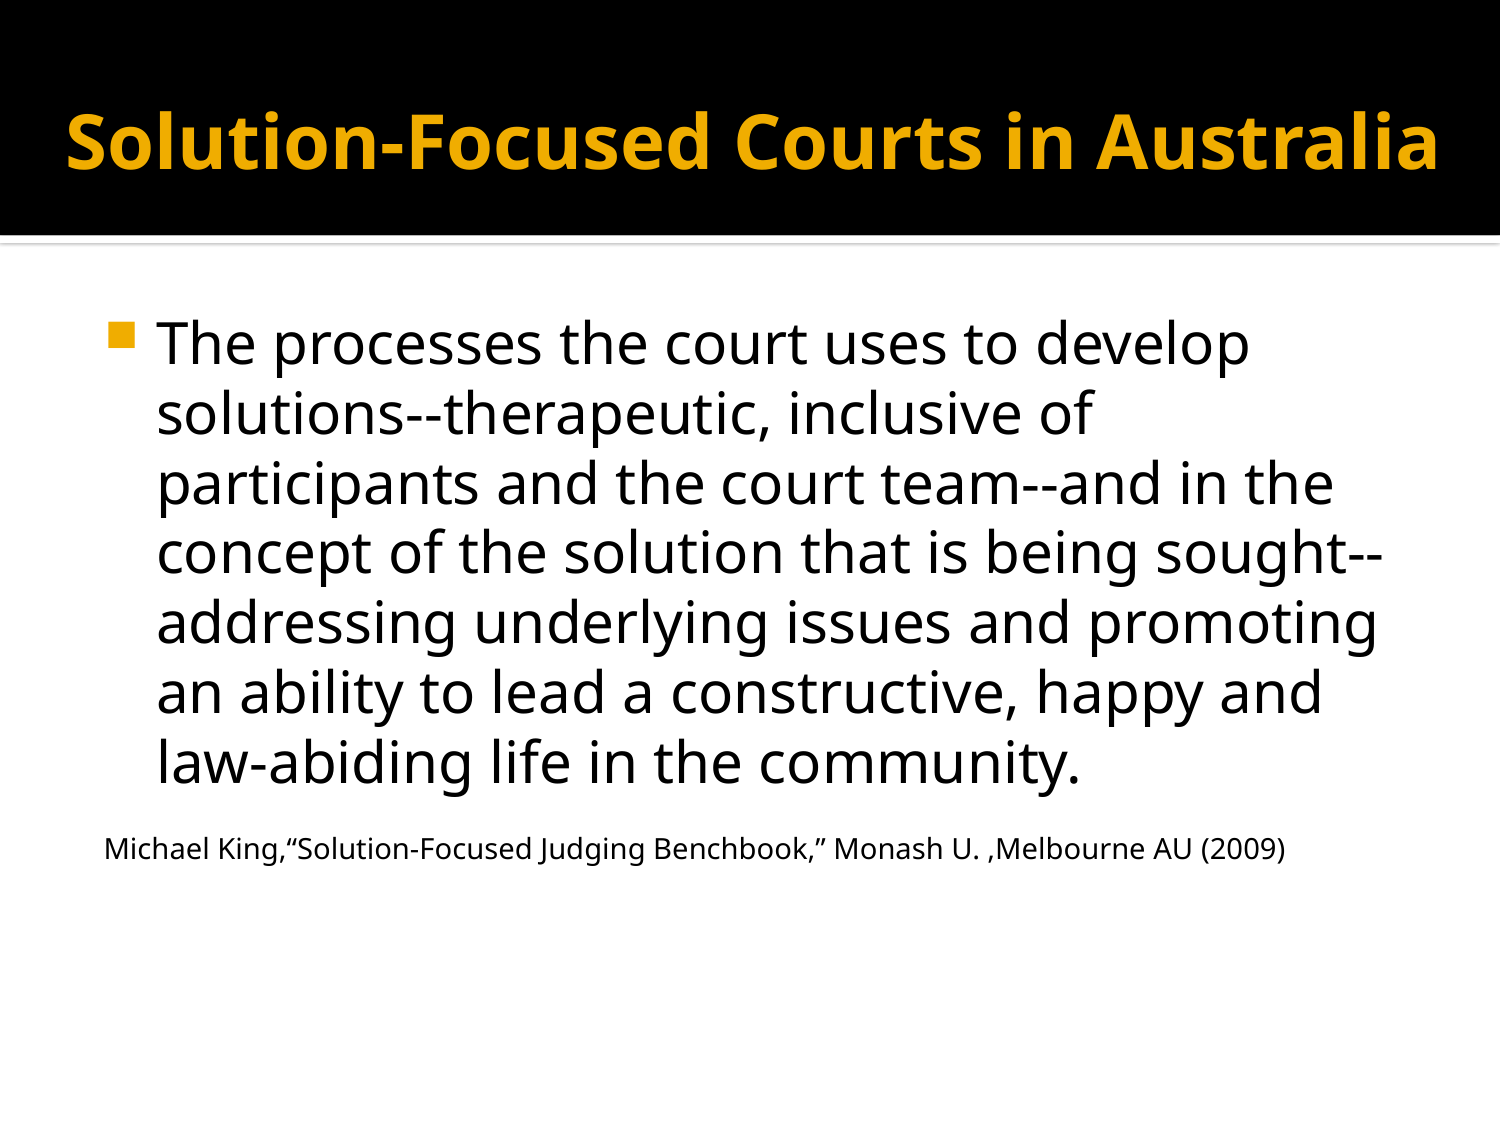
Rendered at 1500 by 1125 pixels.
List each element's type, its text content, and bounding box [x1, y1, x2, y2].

title Solution-Focused Courts in Australia [24, 45, 1475, 233]
list The processes the court uses to develop solutions--therapeutic, inclusive of participants and the court team--and in the concept of the solution that is being sought--addressing underlying issues and promoting an ability to lead a constructive, happy and law-abiding life in the community. Michael King,“Solution-Focused Judging Benchbook,” Monash U. ,Melbourne AU (2009) [75, 291, 1425, 1050]
